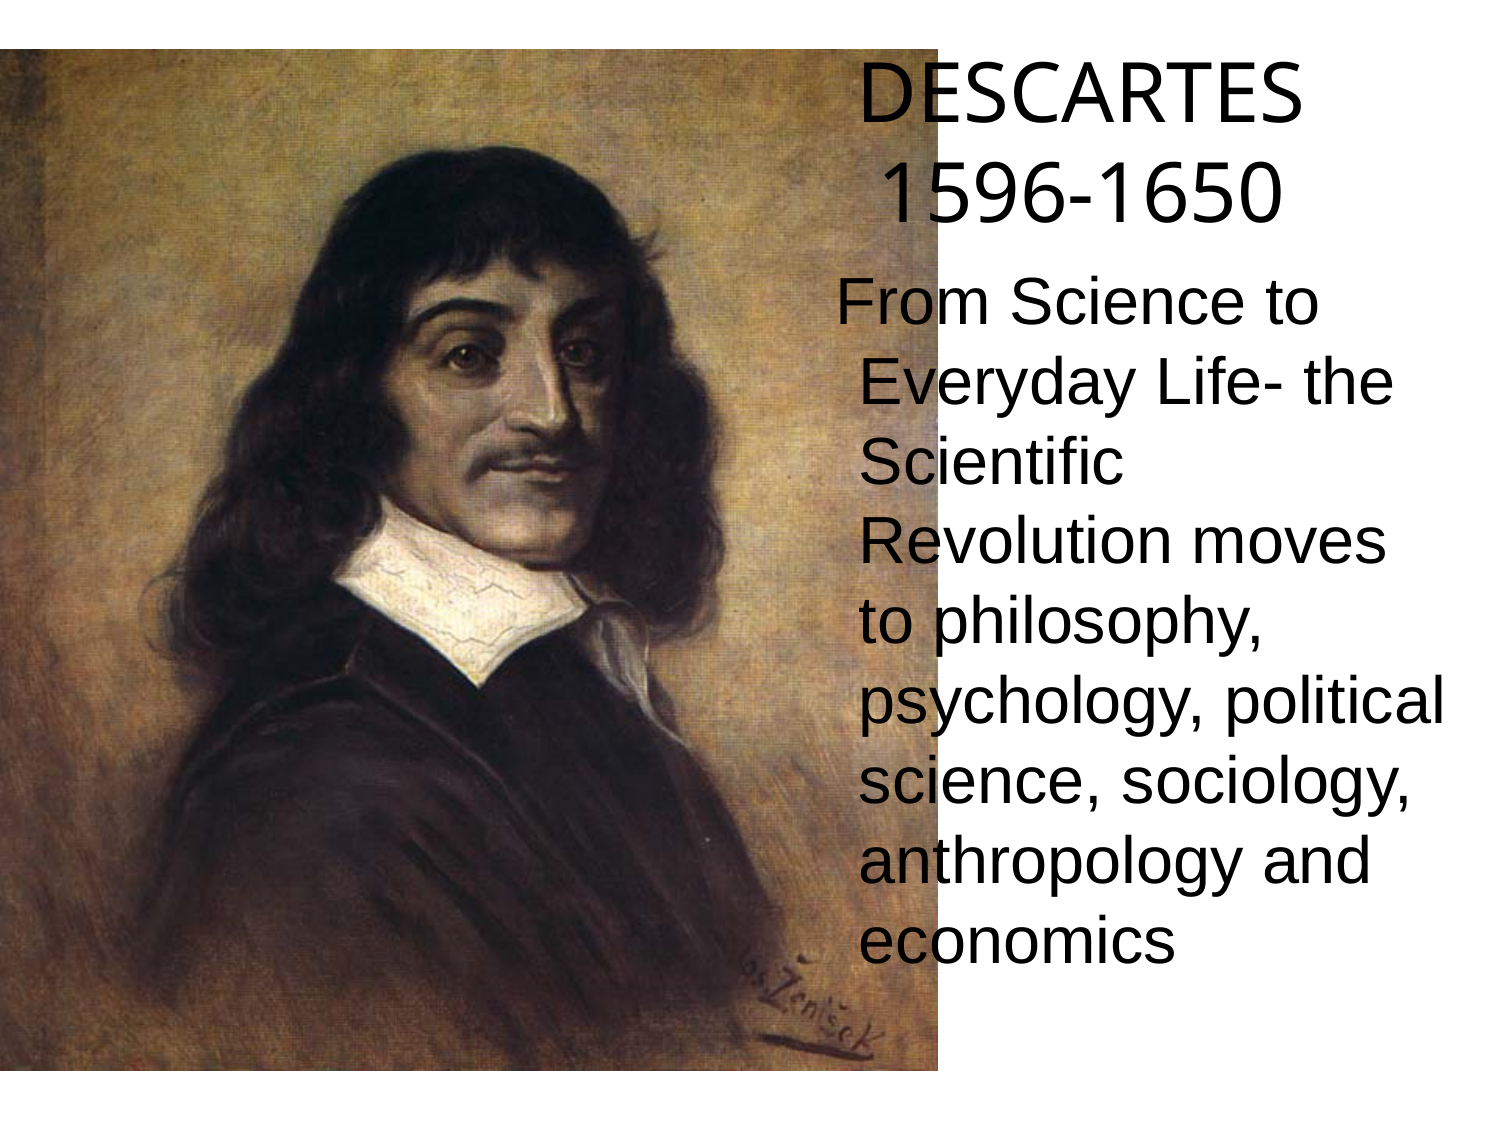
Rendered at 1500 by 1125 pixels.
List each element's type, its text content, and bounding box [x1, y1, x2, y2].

list From Science to Everyday Life- the Scientific Revolution moves to philosophy, psychology, political science, sociology, anthropology and economics [941, 249, 1463, 980]
picture [0, 49, 938, 1071]
title DESCARTES 1596-1650 [662, 45, 1500, 233]
